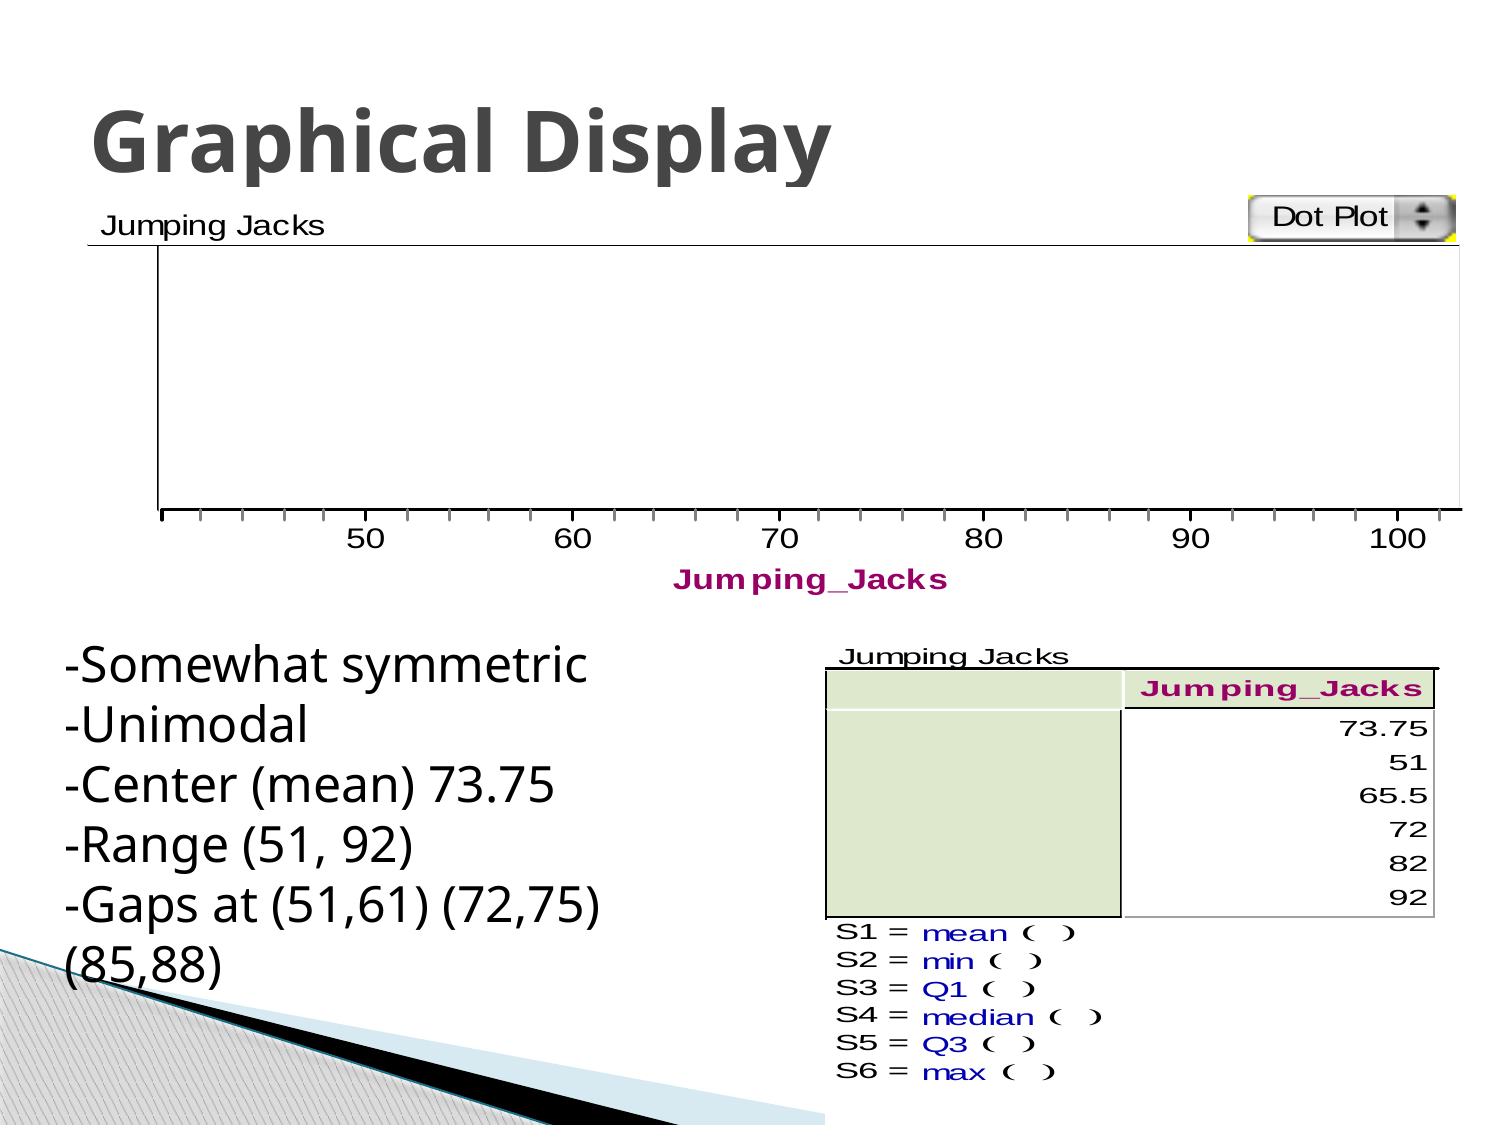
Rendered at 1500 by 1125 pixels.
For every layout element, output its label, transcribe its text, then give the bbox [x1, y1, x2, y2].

text_box -Somewhat symmetric -Unimodal -Center (mean) 73.75 -Range (51, 92) -Gaps at (51,61) (72,75) (85,88) [50, 624, 700, 1090]
title Graphical Display [75, 45, 1425, 233]
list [87, 187, 1463, 601]
picture [824, 624, 1500, 1125]
